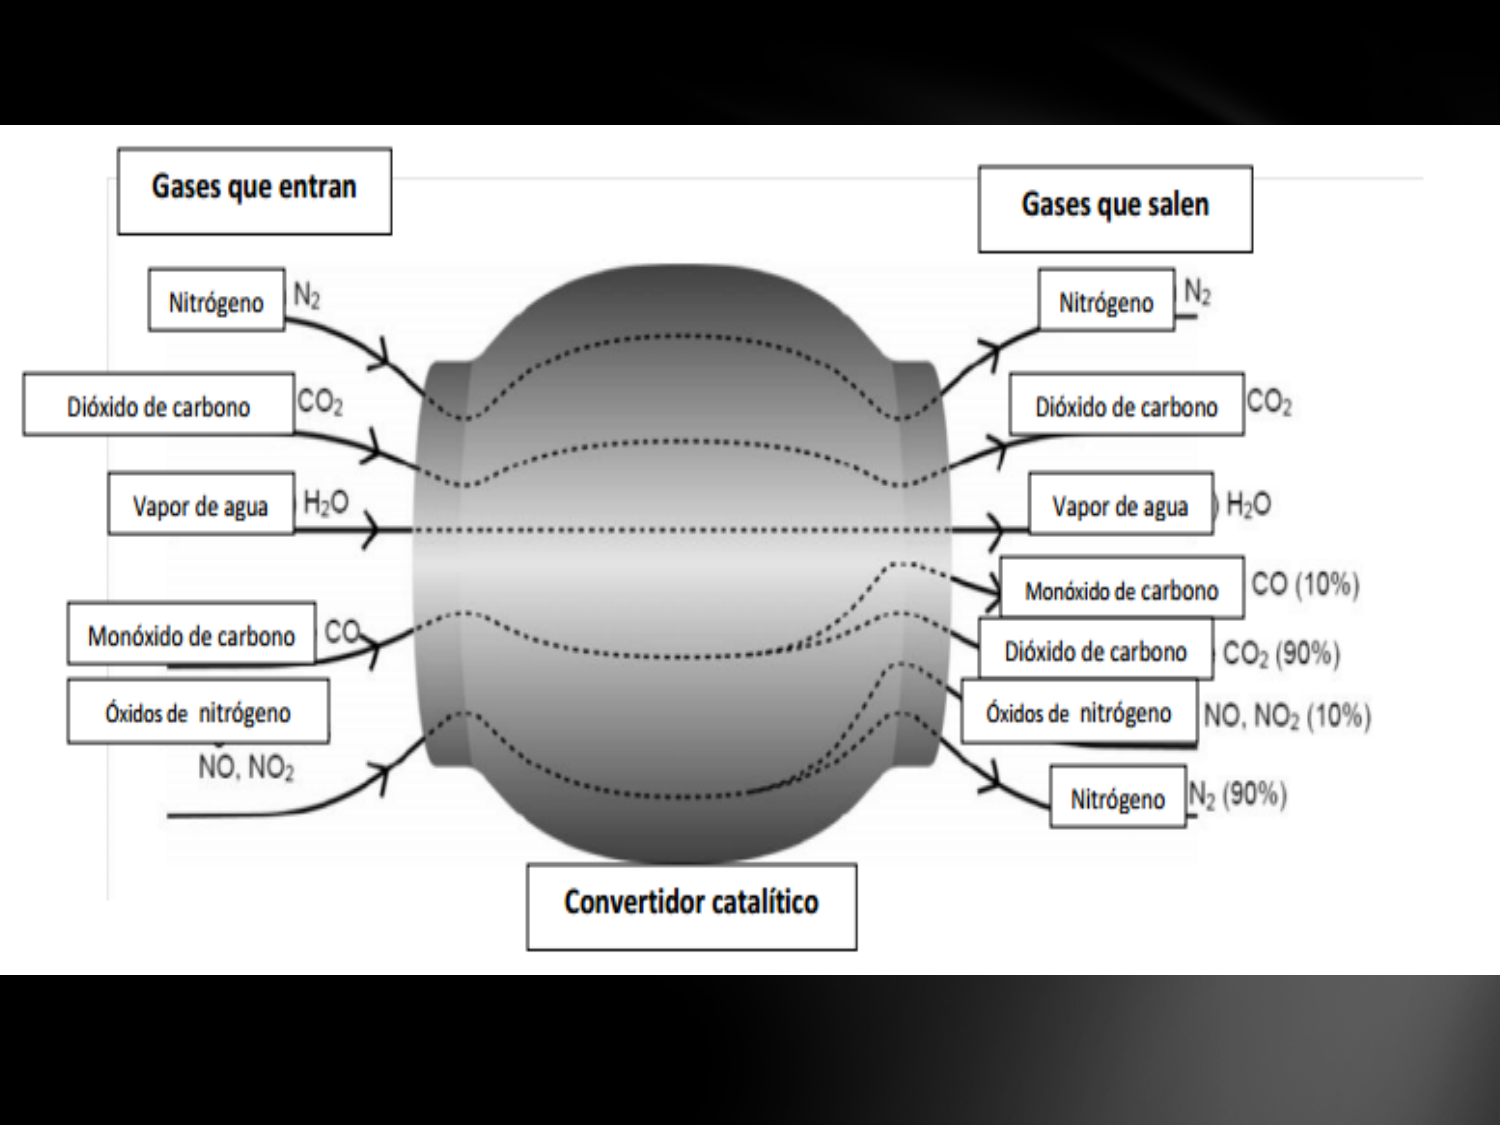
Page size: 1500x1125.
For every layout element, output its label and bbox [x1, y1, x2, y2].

picture [0, 124, 1500, 976]
